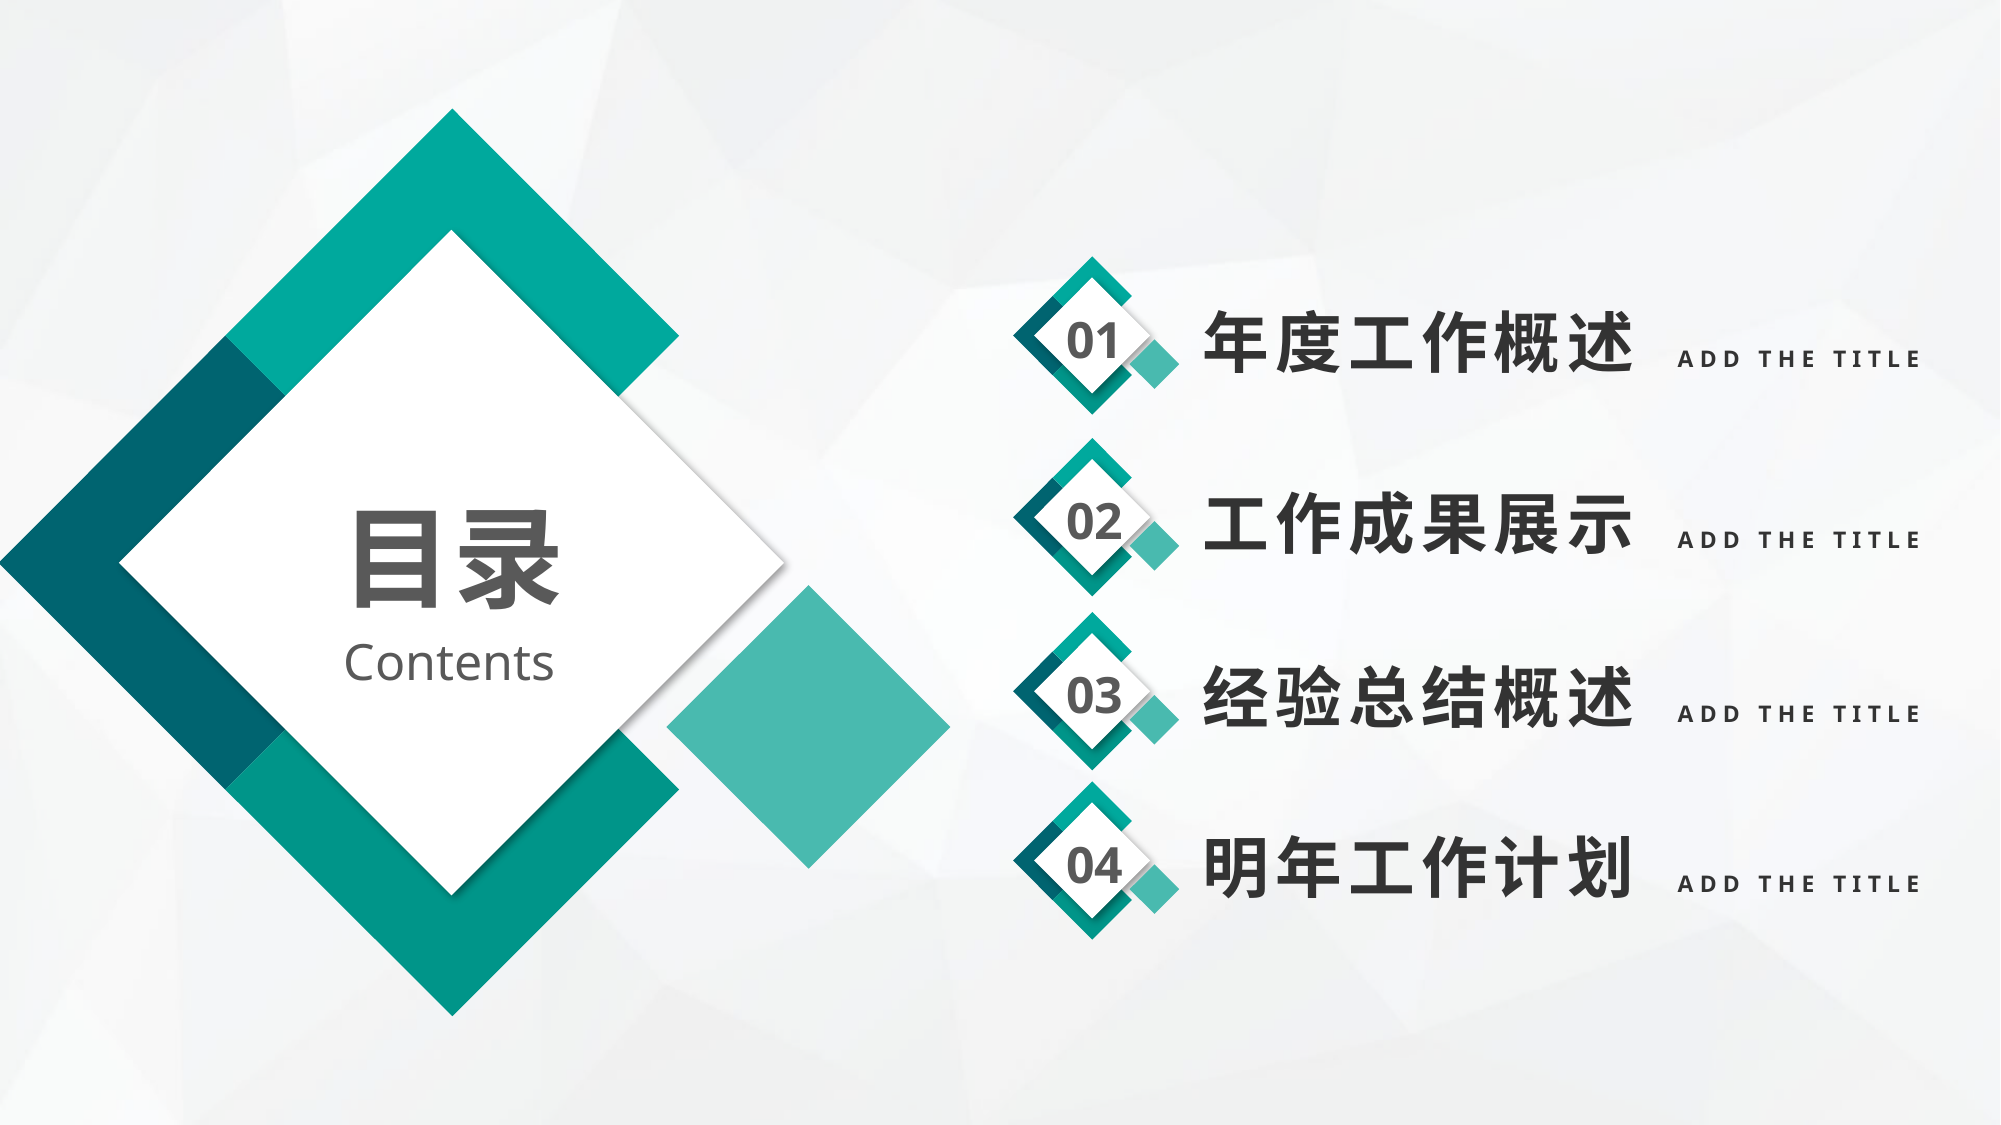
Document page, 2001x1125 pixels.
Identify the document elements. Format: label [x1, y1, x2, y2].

text_box [0, 108, 951, 1017]
text_box [1012, 781, 1965, 940]
text_box [1012, 611, 1965, 771]
text_box [1012, 256, 1965, 415]
text_box [1012, 437, 1965, 597]
